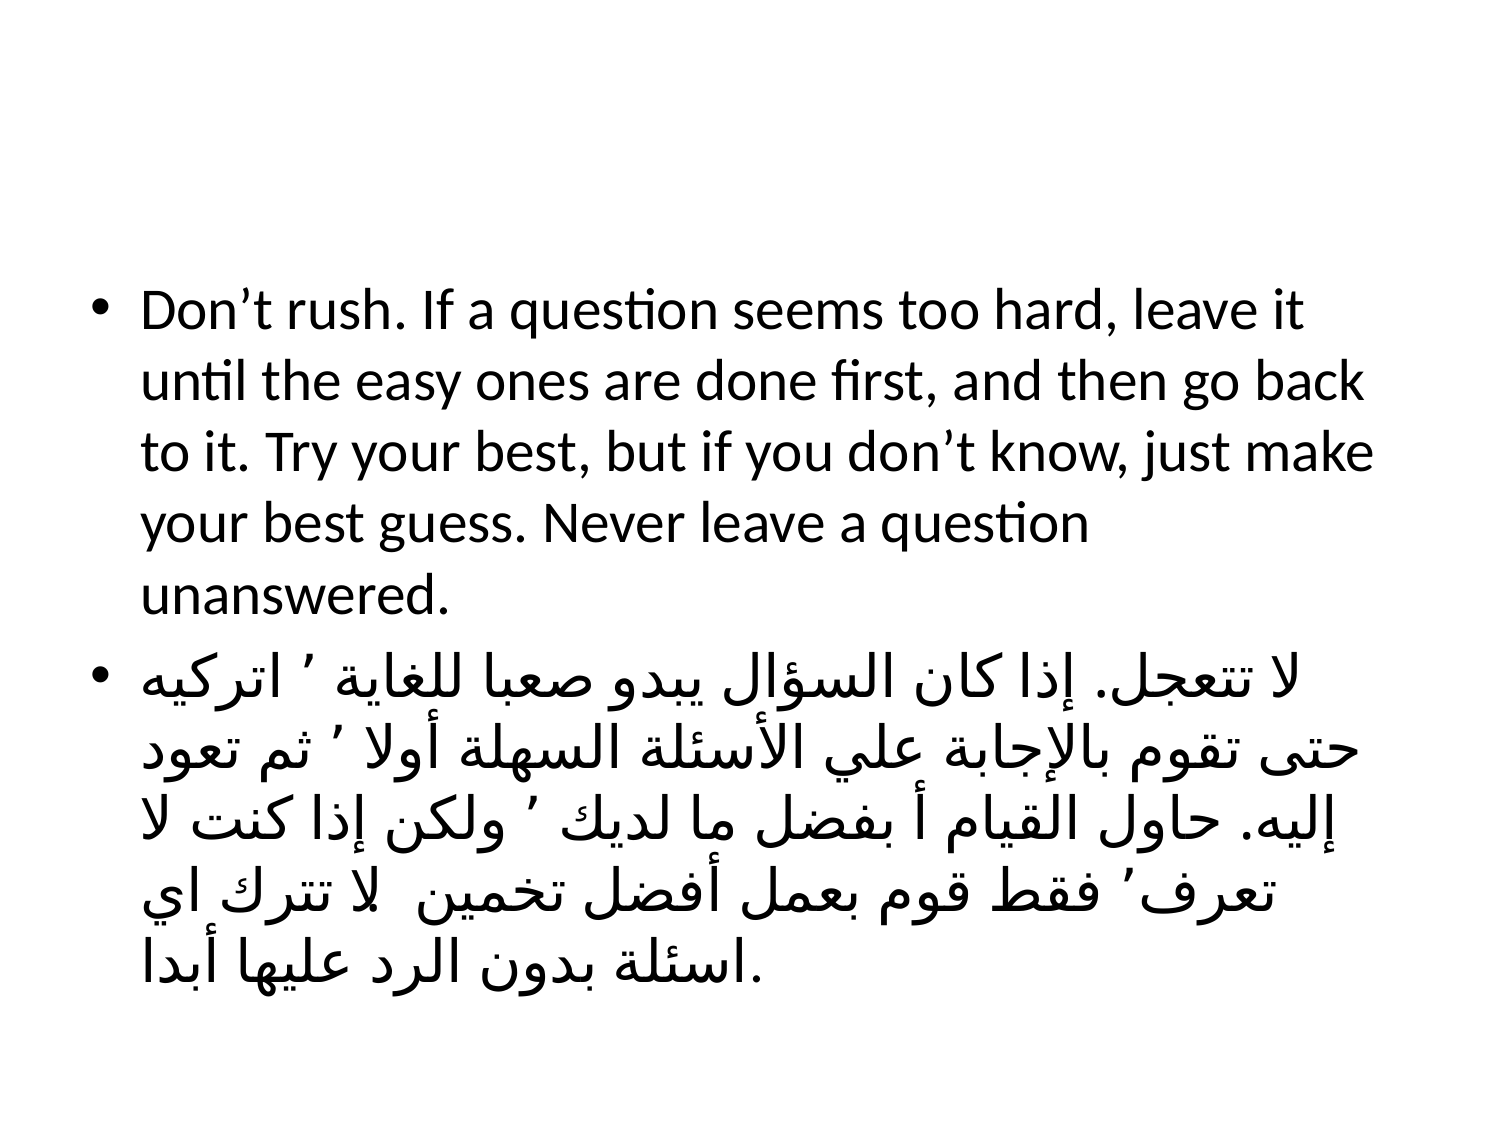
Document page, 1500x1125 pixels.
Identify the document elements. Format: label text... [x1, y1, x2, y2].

list Don’t rush. If a question seems too hard, leave it until the easy ones are done first, and then go back to it. Try your best, but if you don’t know, just make your best guess. Never leave a question unanswered. لا تتعجل. إذا كان السؤال يبدو صعبا للغاية ٬ اتركيه حتى تقوم بالإجابة علي الأسئلة السهلة أولا ٬ ثم تعود إليه. حاول القيام أ بفضل ما لديك ٬ ولكن إذا كنت لا تعرف٬ فقط قوم بعمل أفضل تخمين. لا تترك اي اسئلة بدون الرد عليها أبدا. [75, 262, 1425, 1005]
